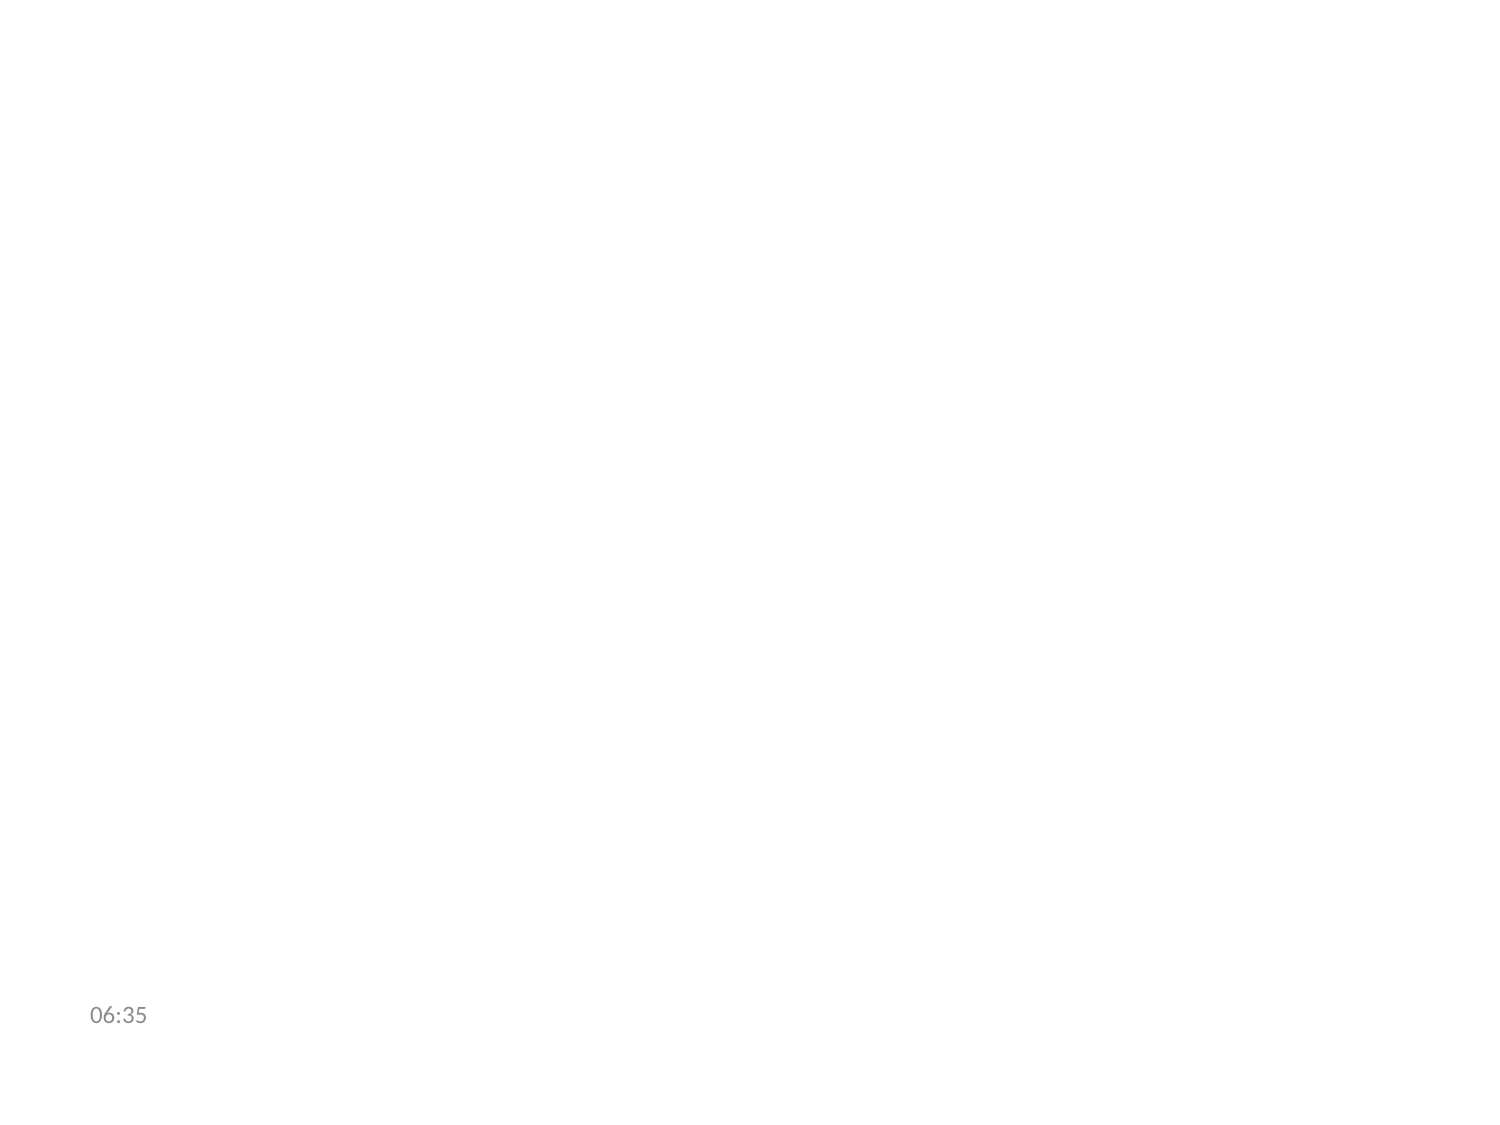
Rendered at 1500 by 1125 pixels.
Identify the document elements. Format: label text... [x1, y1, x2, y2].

text_box 15:35 [75, 983, 425, 1044]
